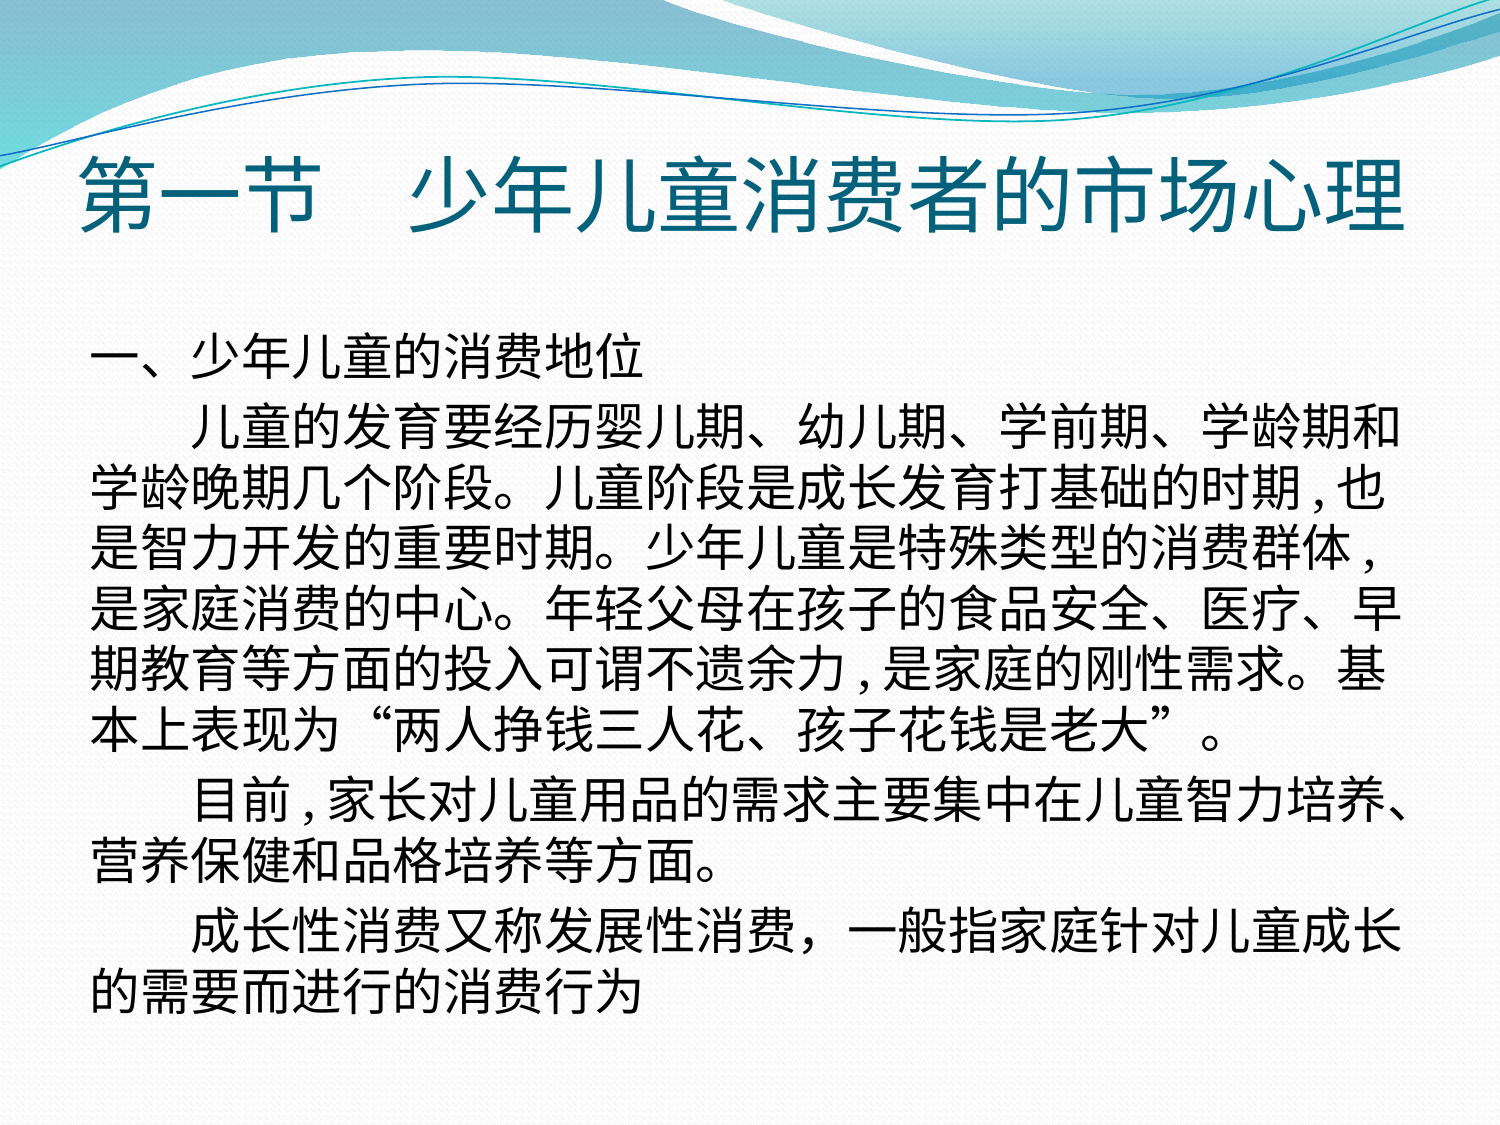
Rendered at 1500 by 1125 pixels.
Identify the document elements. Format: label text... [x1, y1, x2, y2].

list 一、少年儿童的消费地位 儿童的发育要经历婴儿期、幼儿期、学前期、学龄期和学龄晚期几个阶段。儿童阶段是成长发育打基础的时期,也是智力开发的重要时期。少年儿童是特殊类型的消费群体,是家庭消费的中心。年轻父母在孩子的食品安全、医疗、早期教育等方面的投入可谓不遗余力,是家庭的刚性需求。基本上表现为“两人挣钱三人花、孩子花钱是老大”。 目前,家长对儿童用品的需求主要集中在儿童智力培养、营养保健和品格培养等方面。 成长性消费又称发展性消费，一般指家庭针对儿童成长的需要而进行的消费行为 [75, 317, 1425, 1038]
title 第一节 少年儿童消费者的市场心理 [75, 115, 1425, 244]
